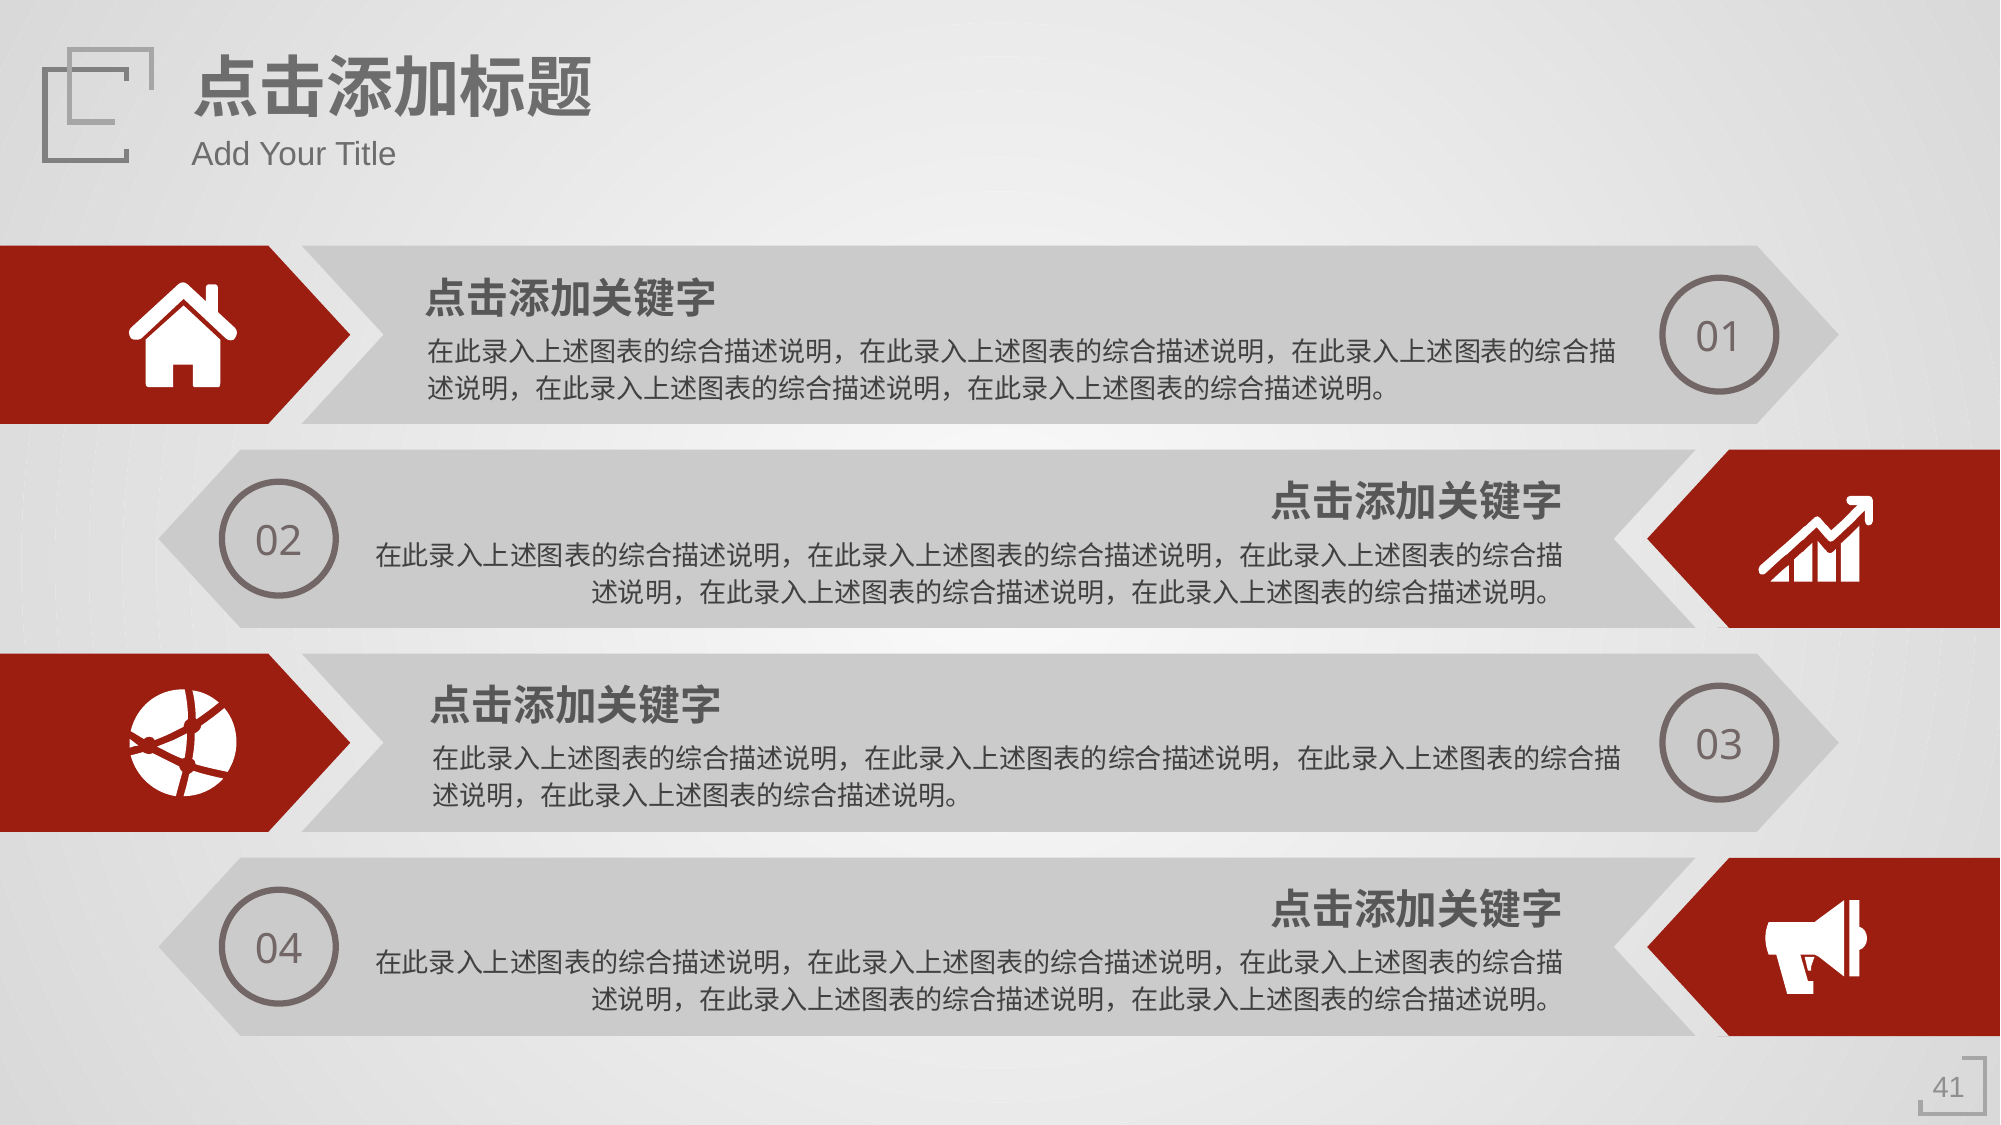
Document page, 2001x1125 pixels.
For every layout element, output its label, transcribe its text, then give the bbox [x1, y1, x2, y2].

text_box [1647, 857, 2000, 1037]
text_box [158, 449, 1647, 628]
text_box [158, 857, 1647, 1036]
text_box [0, 653, 351, 832]
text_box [1647, 449, 2000, 628]
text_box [351, 245, 1839, 424]
text_box 点击添加标题 [177, 36, 609, 132]
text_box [0, 245, 351, 424]
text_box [351, 653, 1839, 832]
text_box Add Your Title [176, 124, 555, 180]
